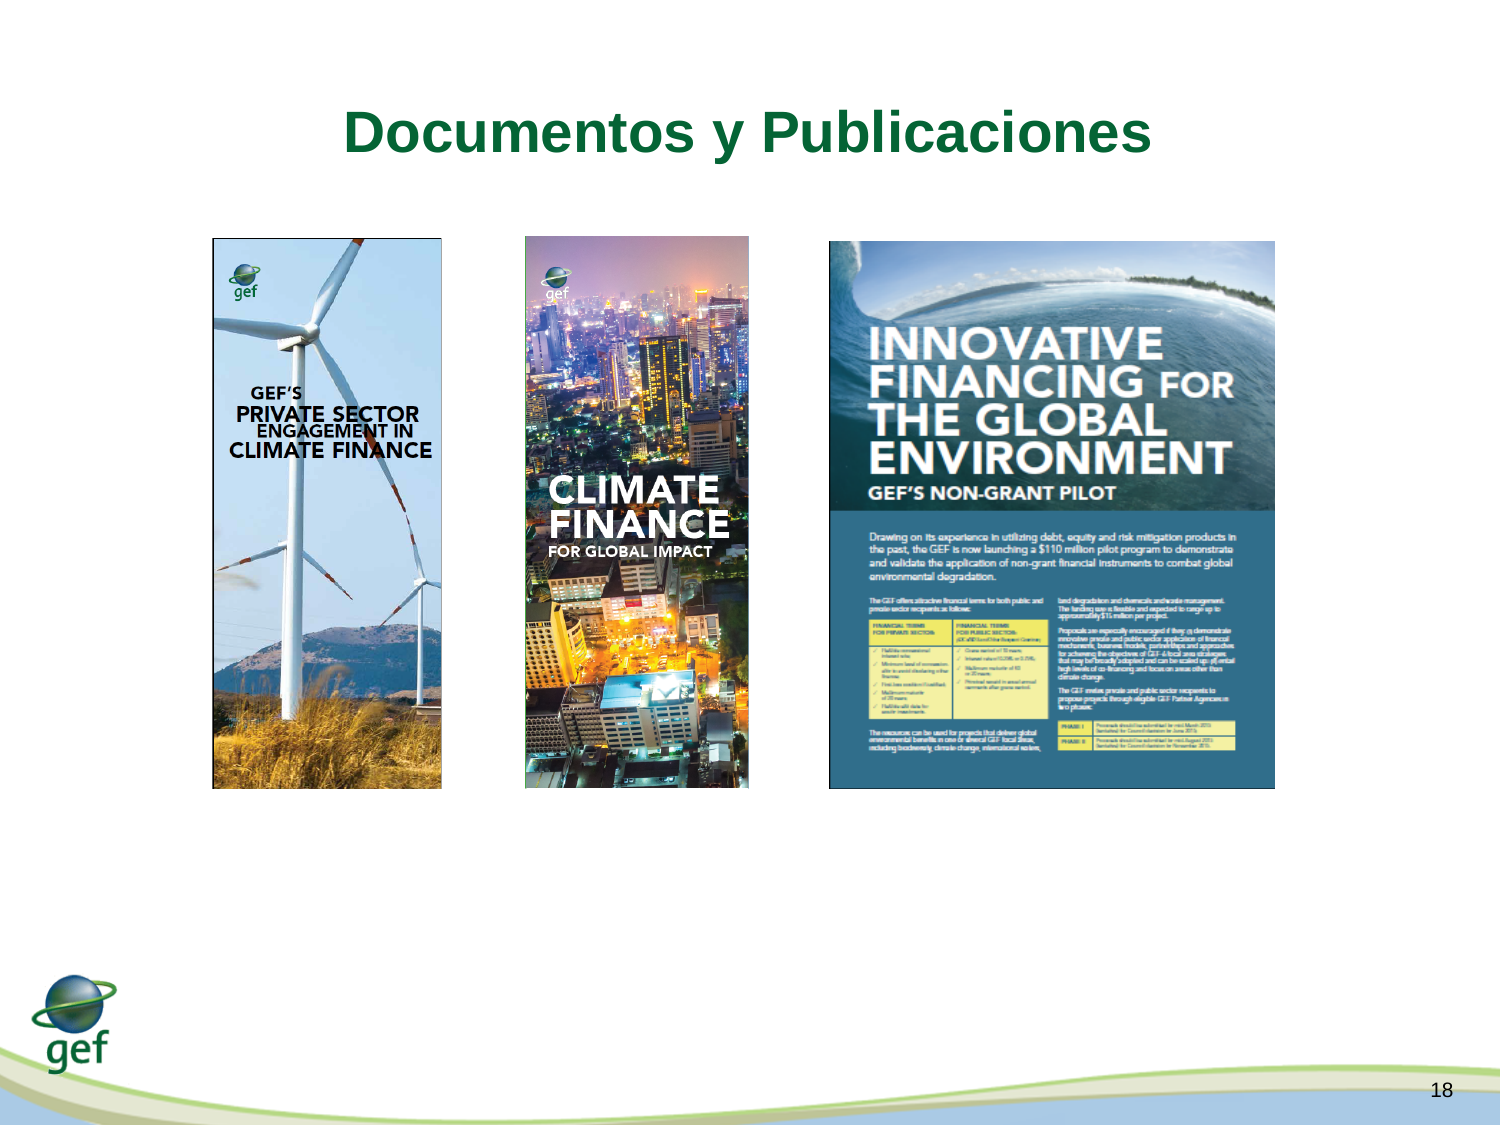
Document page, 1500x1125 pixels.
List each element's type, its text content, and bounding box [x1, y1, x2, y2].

picture [212, 238, 442, 789]
picture [524, 235, 749, 789]
picture [0, 922, 1500, 1125]
picture [828, 240, 1276, 789]
title Documentos y Publicaciones [27, 94, 1470, 165]
